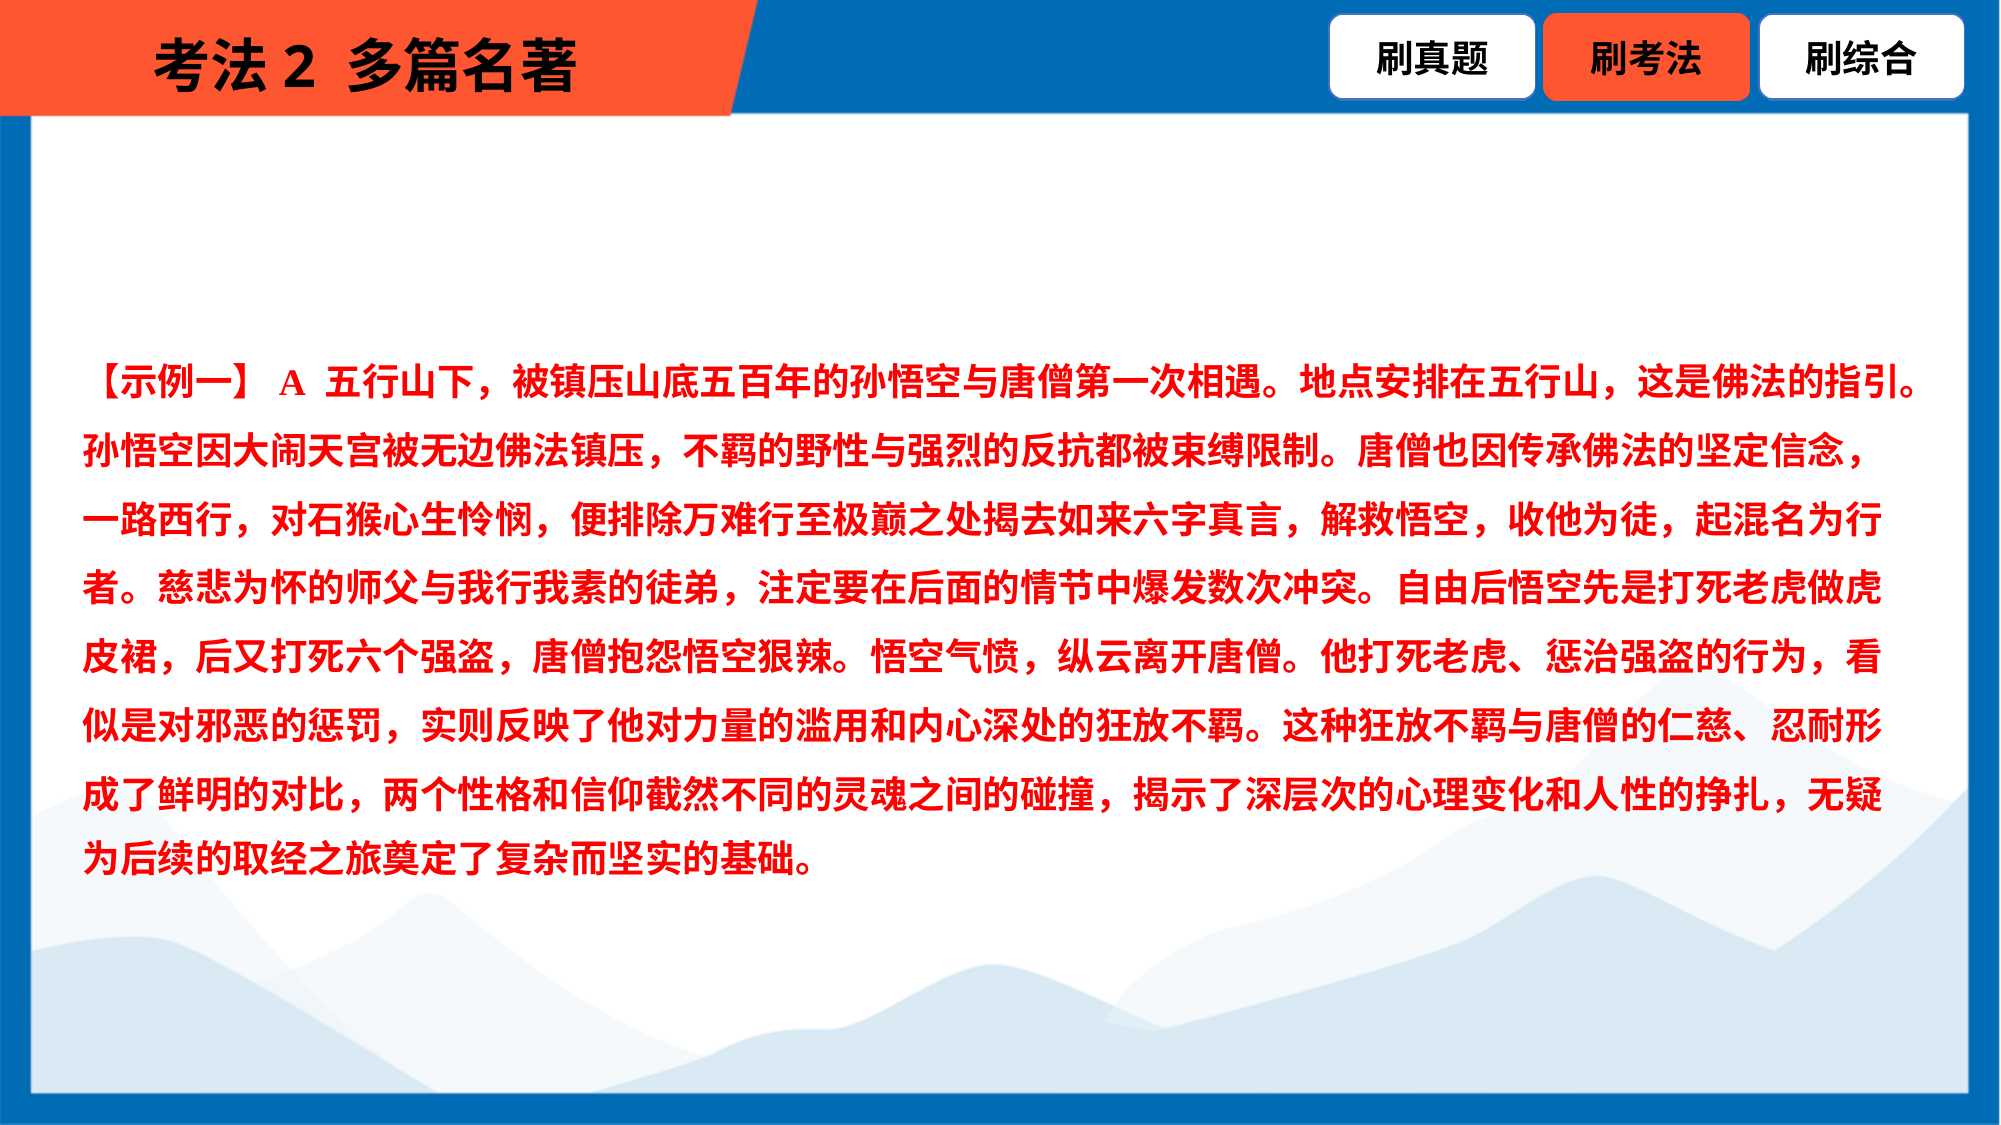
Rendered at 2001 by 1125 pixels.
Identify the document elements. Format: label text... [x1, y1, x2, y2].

picture [0, 0, 2000, 1125]
text_box 【示例一】A 五行山下，被镇压山底五百年的孙悟空与唐僧第一次相遇。地点安排在五行山，这是佛法的指引。 孙悟空因大闹天宫被无边佛法镇压，不羁的野性与强烈的反抗都被束缚限制。唐僧也因传承佛法的坚定信念， 一路西行，对石猴心生怜悯，便排除万难行至极巅之处揭去如来六字真言，解救悟空，收他为徒，起混名为行 者。慈悲为怀的师父与我行我素的徒弟，注定要在后面的情节中爆发数次冲突。自由后悟空先是打死老虎做虎 皮裙，后又打死六个强盗，唐僧抱怨悟空狠辣。悟空气愤，纵云离开唐僧。他打死老虎、惩治强盗的行为，看 似是对邪恶的惩罚，实则反映了他对力量的滥用和内心深处的狂放不羁。这种狂放不羁与唐僧的仁慈、忍耐形 成了鲜明的对比，两个性格和信仰截然不同的灵魂之间的碰撞，揭示了深层次的心理变化和人性的挣扎，无疑 为后续的取经之旅奠定了复杂而坚实的基础。 [82, 334, 1917, 874]
